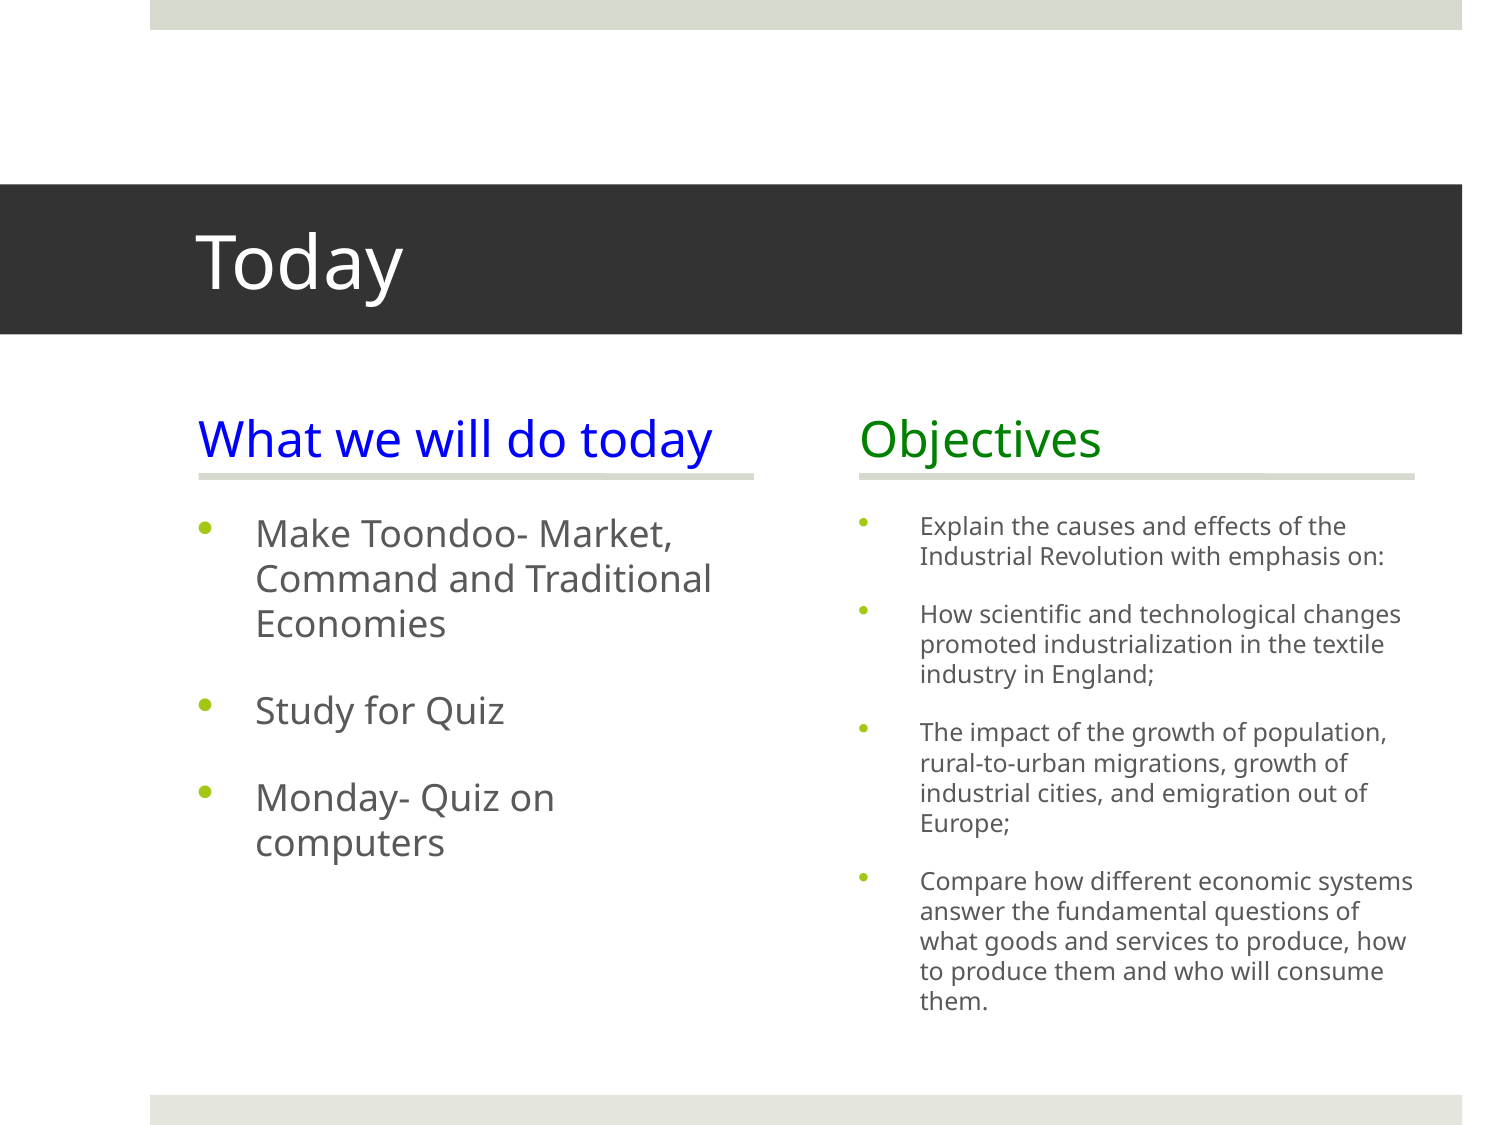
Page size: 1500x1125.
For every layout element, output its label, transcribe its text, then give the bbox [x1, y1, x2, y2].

list Explain the causes and effects of the Industrial Revolution with emphasis on: How scientific and technological changes promoted industrialization in the textile industry in England; The impact of the growth of population, rural-to-urban migrations, growth of industrial cities, and emigration out of Europe; Compare how different economic systems answer the fundamental questions of what goods and services to produce, how to produce them and who will consume them. [844, 502, 1430, 1030]
title Today [0, 184, 1463, 335]
list Objectives [844, 331, 1430, 475]
list Make Toondoo- Market, Command and Traditional Economies Study for Quiz Monday- Quiz on computers [183, 502, 769, 1030]
list What we will do today [183, 331, 769, 475]
